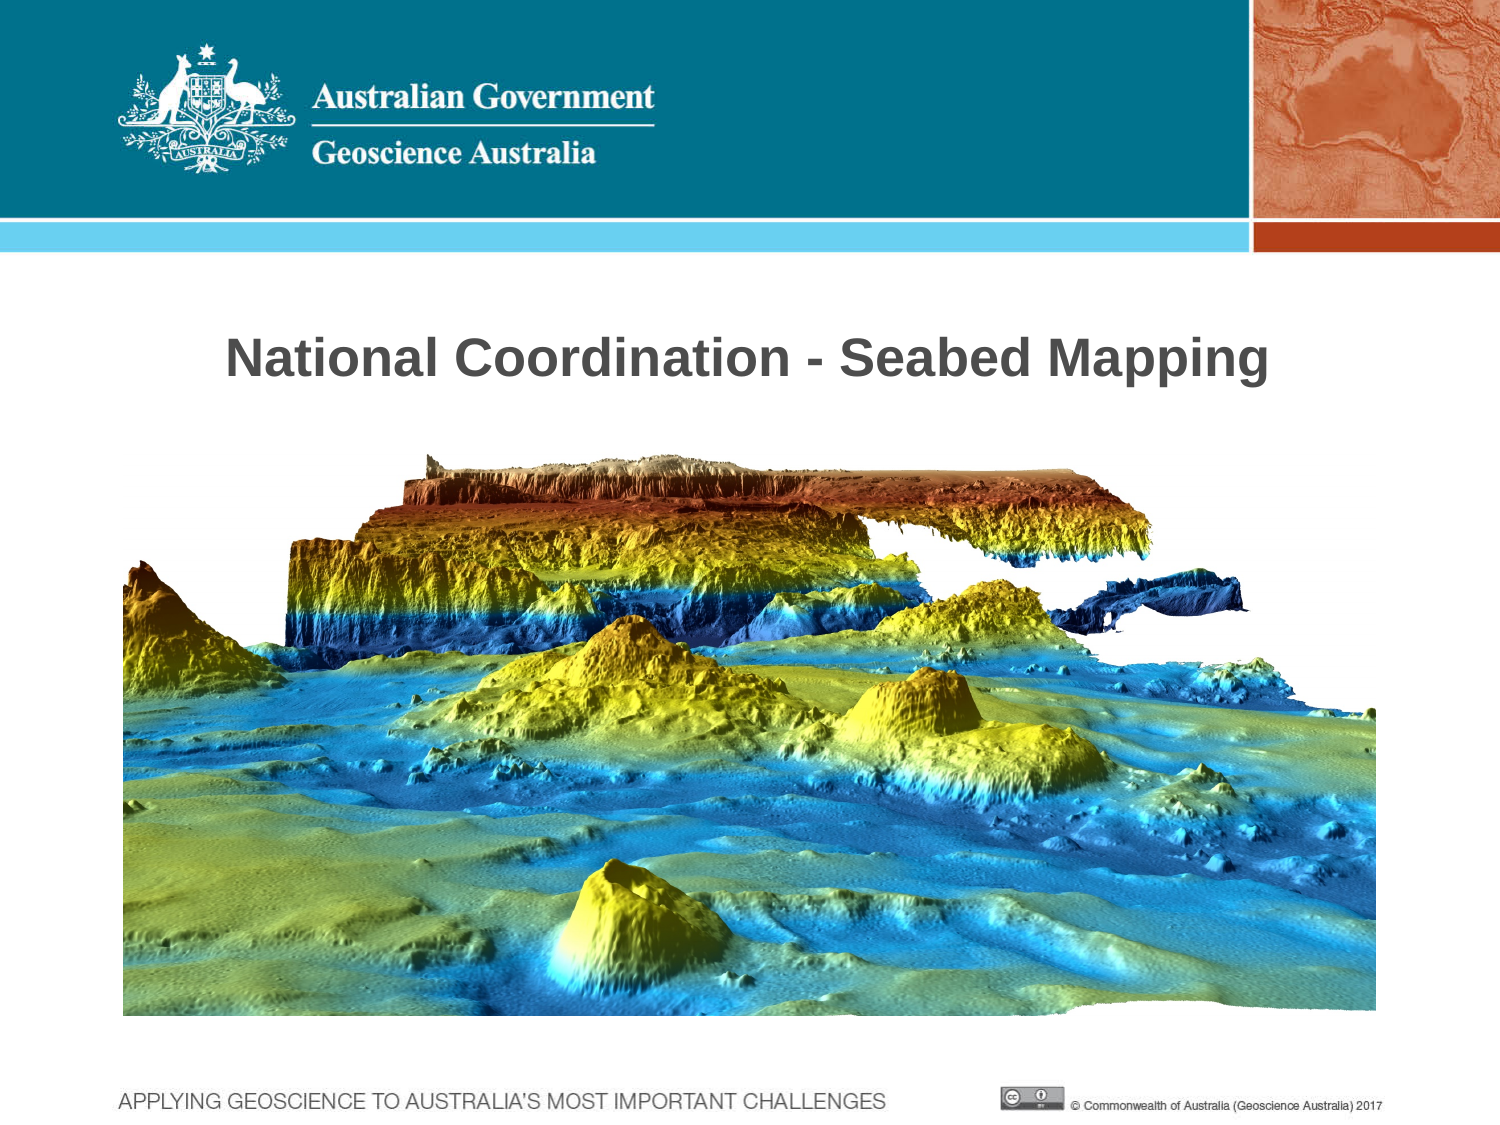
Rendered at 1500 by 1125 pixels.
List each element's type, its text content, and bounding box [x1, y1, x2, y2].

picture [468, 138, 597, 167]
picture [473, 82, 656, 110]
text_box National Coordination - Seabed Mapping [51, 314, 1446, 525]
picture [115, 41, 296, 174]
picture [312, 121, 656, 126]
picture [0, 0, 1500, 1125]
picture [312, 82, 464, 111]
picture [313, 138, 462, 166]
